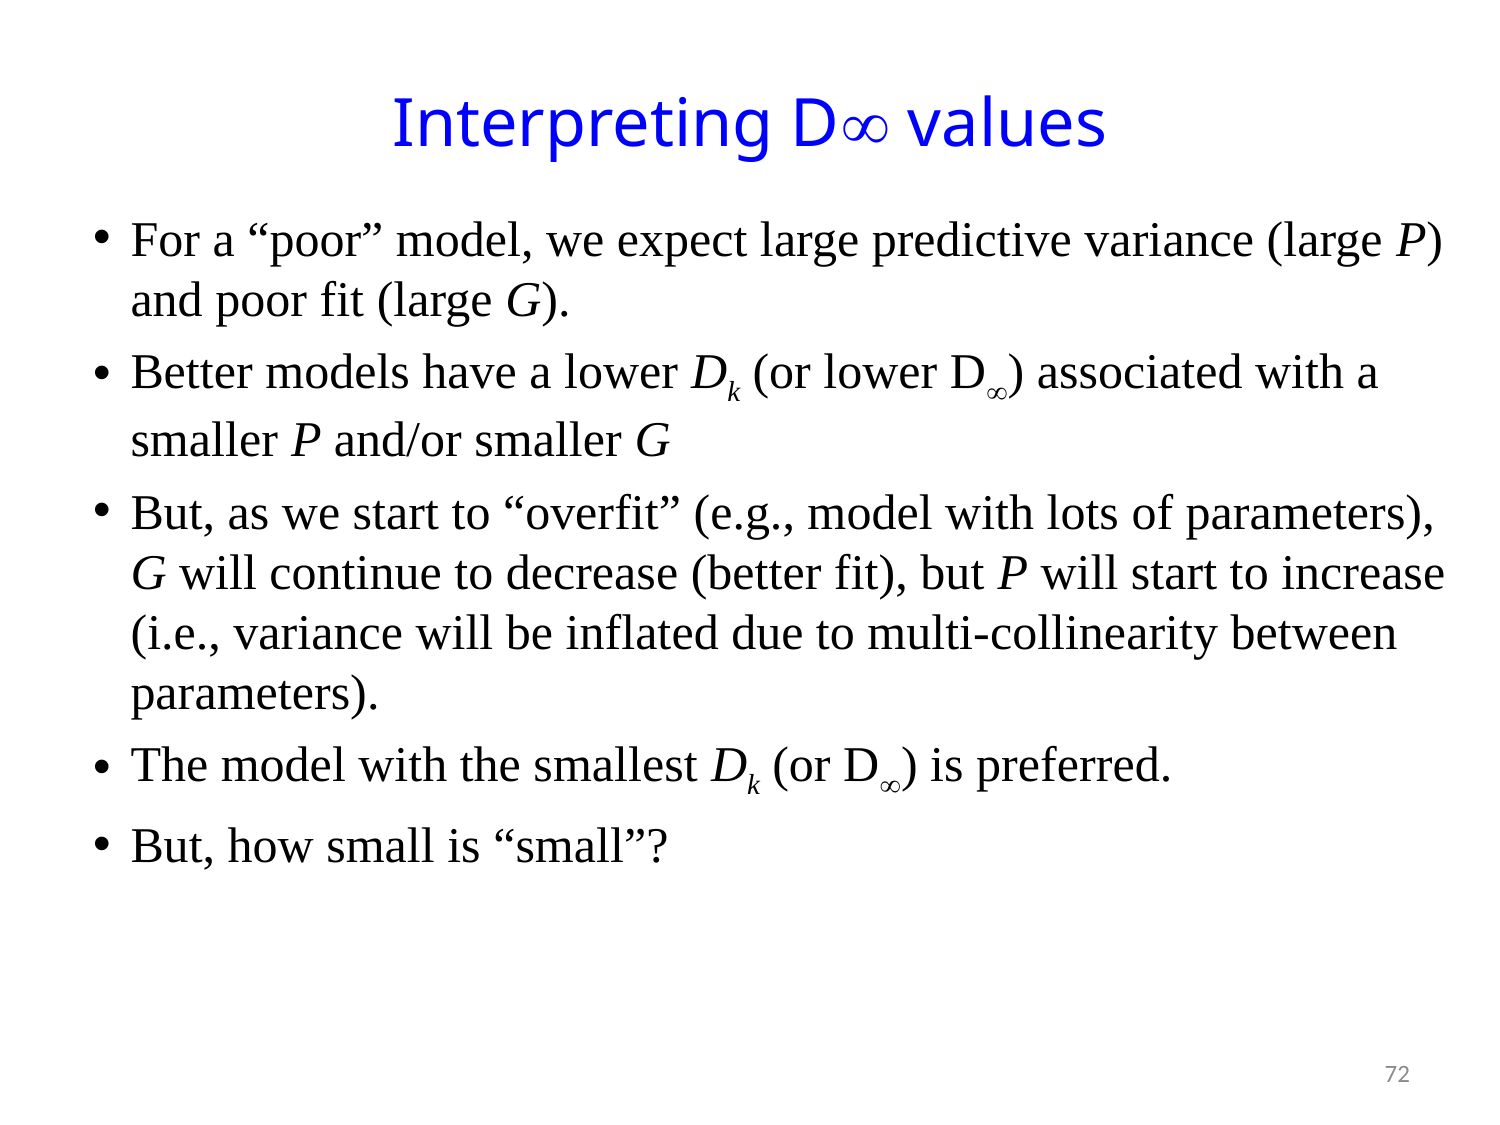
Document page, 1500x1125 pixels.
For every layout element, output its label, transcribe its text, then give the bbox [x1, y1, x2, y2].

text_box For a “poor” model, we expect large predictive variance (large P) and poor fit (large G). Better models have a lower Dk (or lower D) associated with a smaller P and/or smaller G But, as we start to “overfit” (e.g., model with lots of parameters), G will continue to decrease (better fit), but P will start to increase (i.e., variance will be inflated due to multi-collinearity between parameters). The model with the smallest Dk (or D) is preferred. But, how small is “small”? [78, 198, 1463, 941]
title Interpreting D values [75, 44, 1425, 196]
slide_number 72 [1074, 1042, 1425, 1103]
